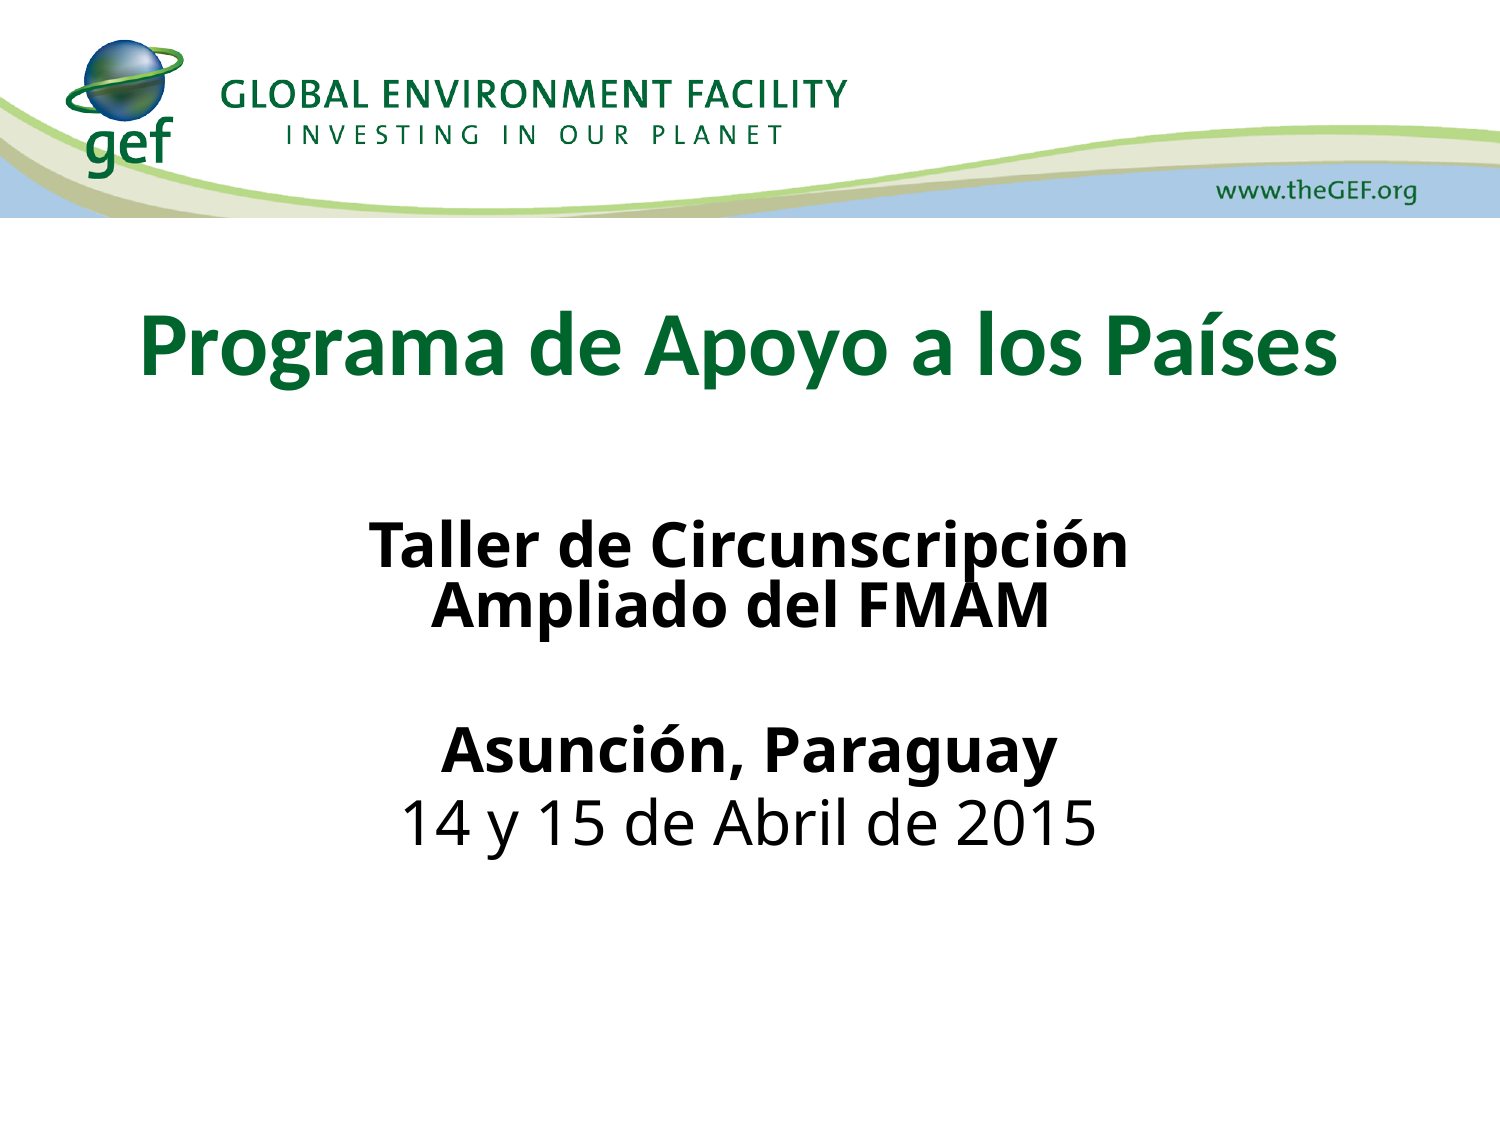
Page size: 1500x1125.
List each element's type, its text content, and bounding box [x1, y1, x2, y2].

title Programa de Apoyo a los Países [74, 299, 1426, 488]
subtitle Taller de Circunscripción Ampliado del FMAM Asunción, Paraguay 14 y 15 de Abril de 2015 [224, 512, 1276, 976]
picture [0, 12, 1500, 218]
